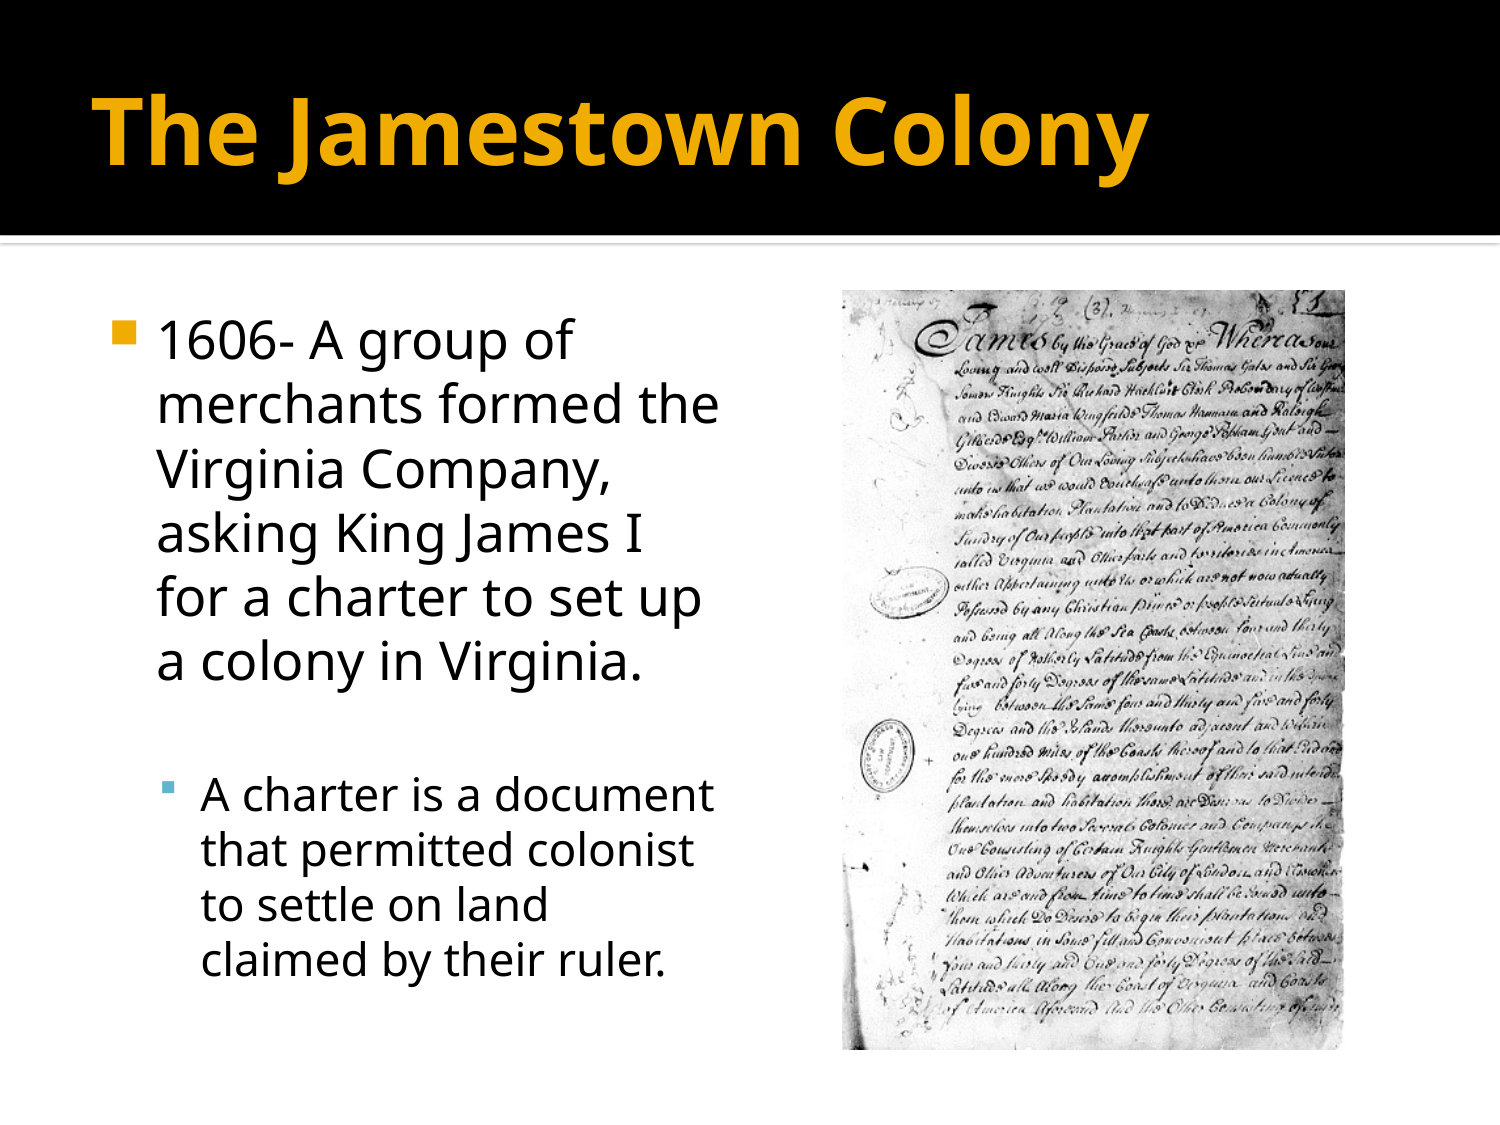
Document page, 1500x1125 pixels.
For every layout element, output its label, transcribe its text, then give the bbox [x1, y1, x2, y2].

title The Jamestown Colony [75, 24, 1425, 231]
list 1606- A group of merchants formed the Virginia Company, asking King James I for a charter to set up a colony in Virginia. A charter is a document that permitted colonist to settle on land claimed by their ruler. [75, 291, 738, 1050]
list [842, 290, 1345, 1050]
